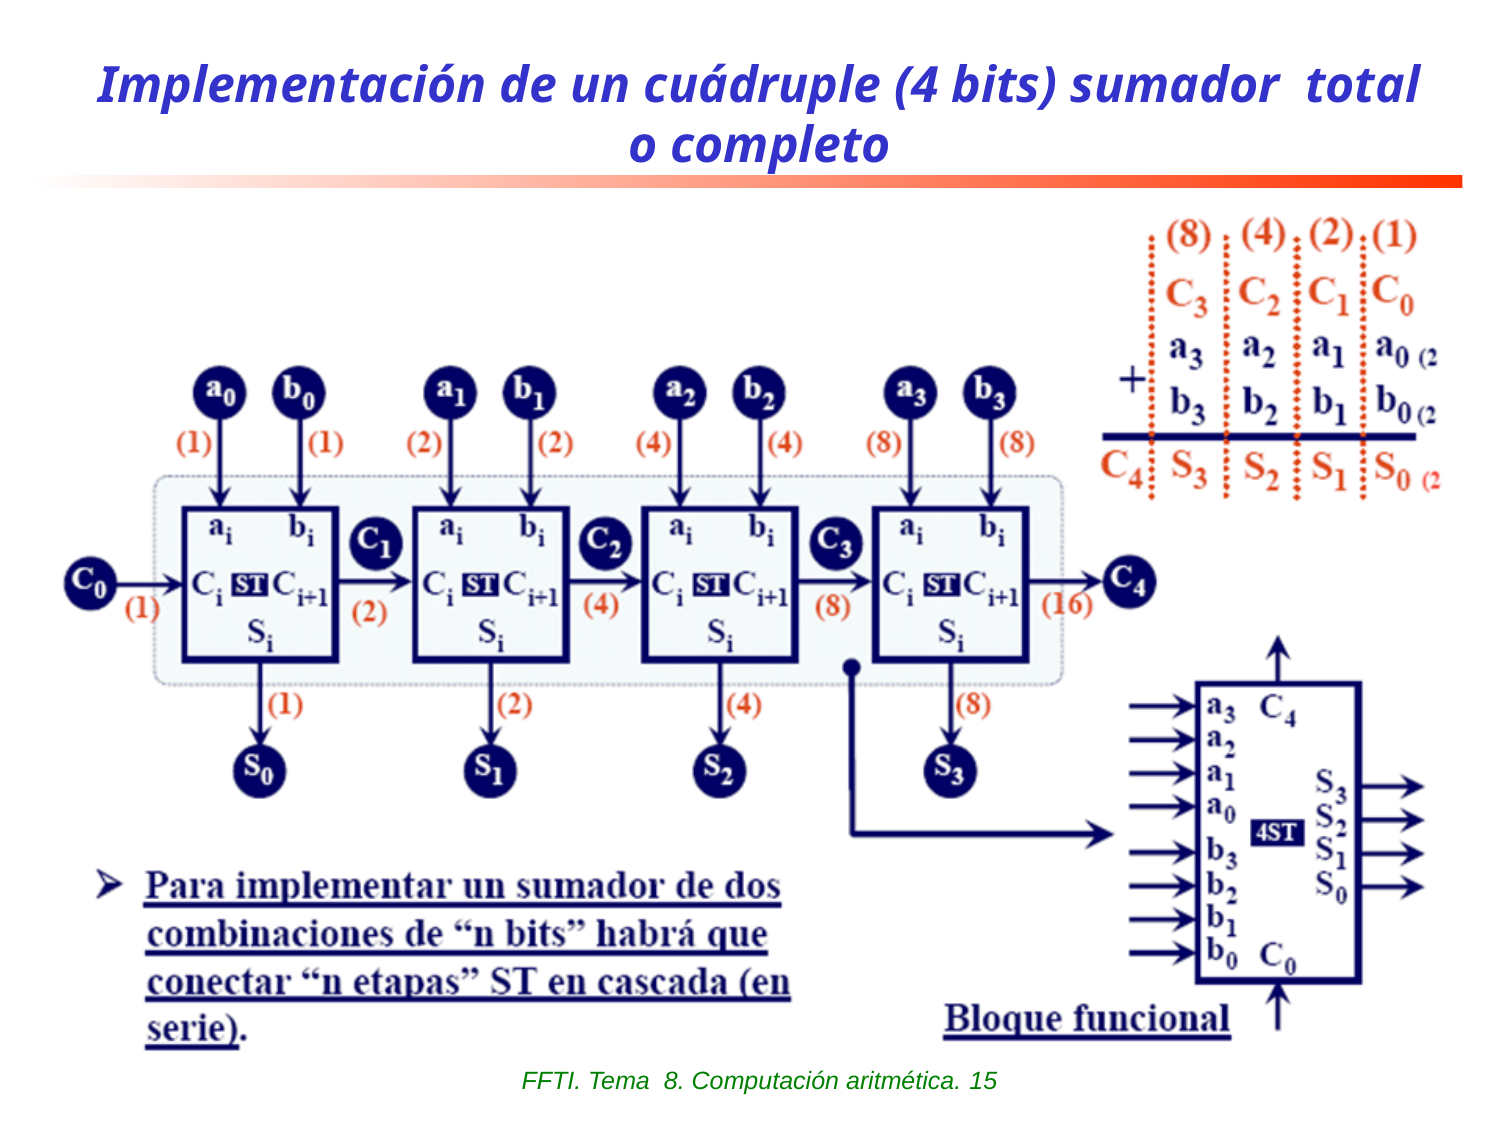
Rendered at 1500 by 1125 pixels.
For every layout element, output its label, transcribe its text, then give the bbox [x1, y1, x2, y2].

title Implementación de un cuádruple (4 bits) sumador total o completo [68, 49, 1451, 176]
picture [53, 214, 1446, 1058]
footer FFTI. Tema 8. Computación aritmética. 15 [68, 1059, 1451, 1103]
